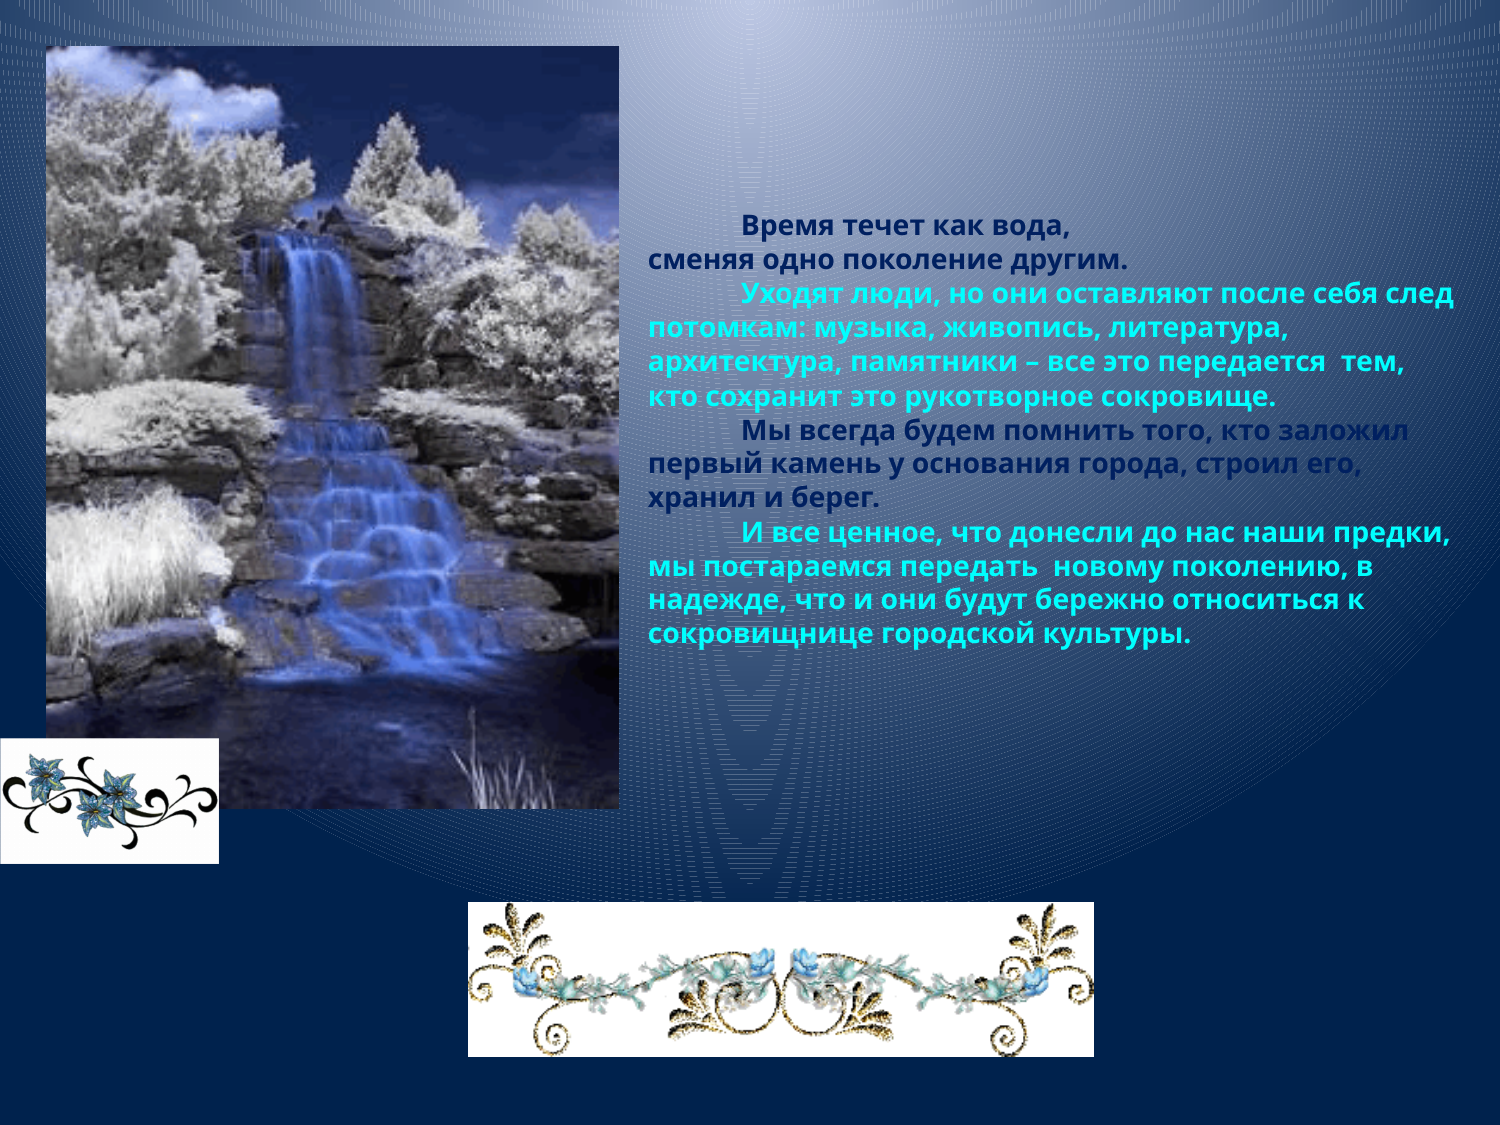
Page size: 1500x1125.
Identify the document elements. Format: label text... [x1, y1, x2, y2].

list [46, 46, 619, 809]
title Время течет как вода, сменяя одно поколение другим. Уходят люди, но они оставляют после себя след потомкам: музыка, живопись, литература, архитектура, памятники – все это передается тем, кто сохранит это рукотворное сокровище. Мы всегда будем помнить того, кто заложил первый камень у основания города, строил его, хранил и берег. И все ценное, что донесли до нас наши предки, мы постараемся передать новому поколению, в надежде, что и они будут бережно относиться к сокровищнице городской культуры. [632, 199, 1472, 786]
picture [468, 902, 1094, 1058]
picture [0, 738, 219, 864]
